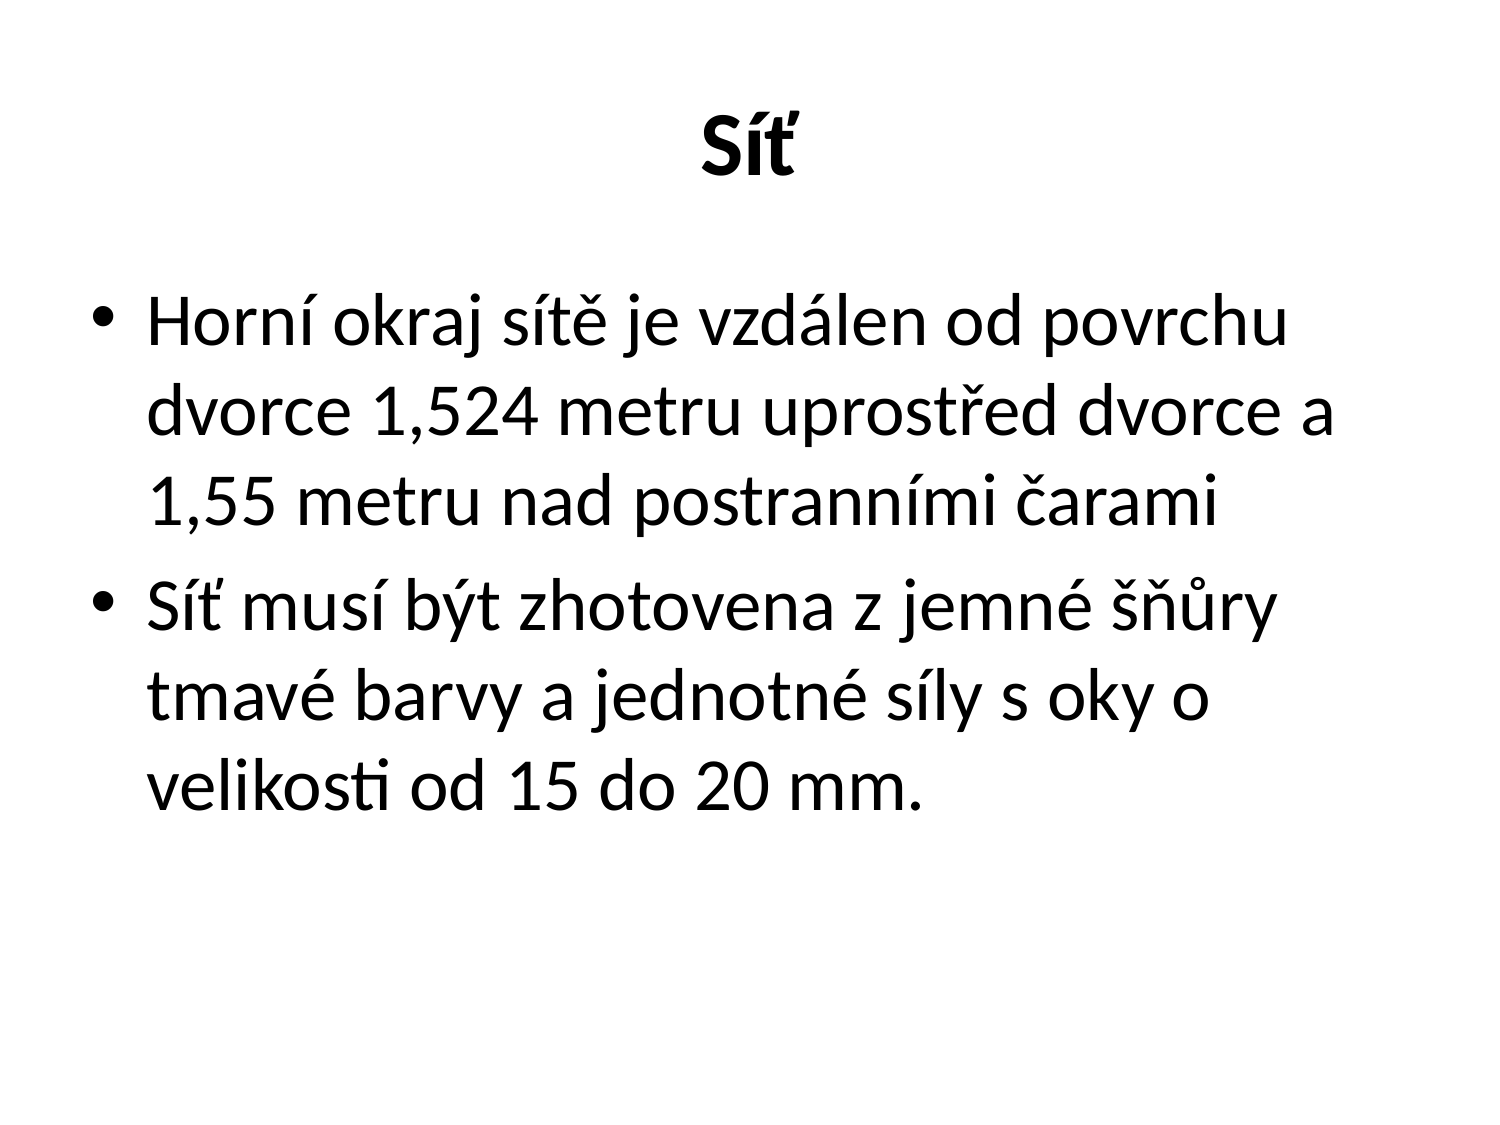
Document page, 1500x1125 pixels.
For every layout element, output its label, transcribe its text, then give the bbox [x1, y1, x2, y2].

title Síť [75, 45, 1425, 233]
list Horní okraj sítě je vzdálen od povrchu dvorce 1,524 metru uprostřed dvorce a 1,55 metru nad postranními čarami Síť musí být zhotovena z jemné šňůry tmavé barvy a jednotné síly s oky o velikosti od 15 do 20 mm. [75, 262, 1425, 1005]
